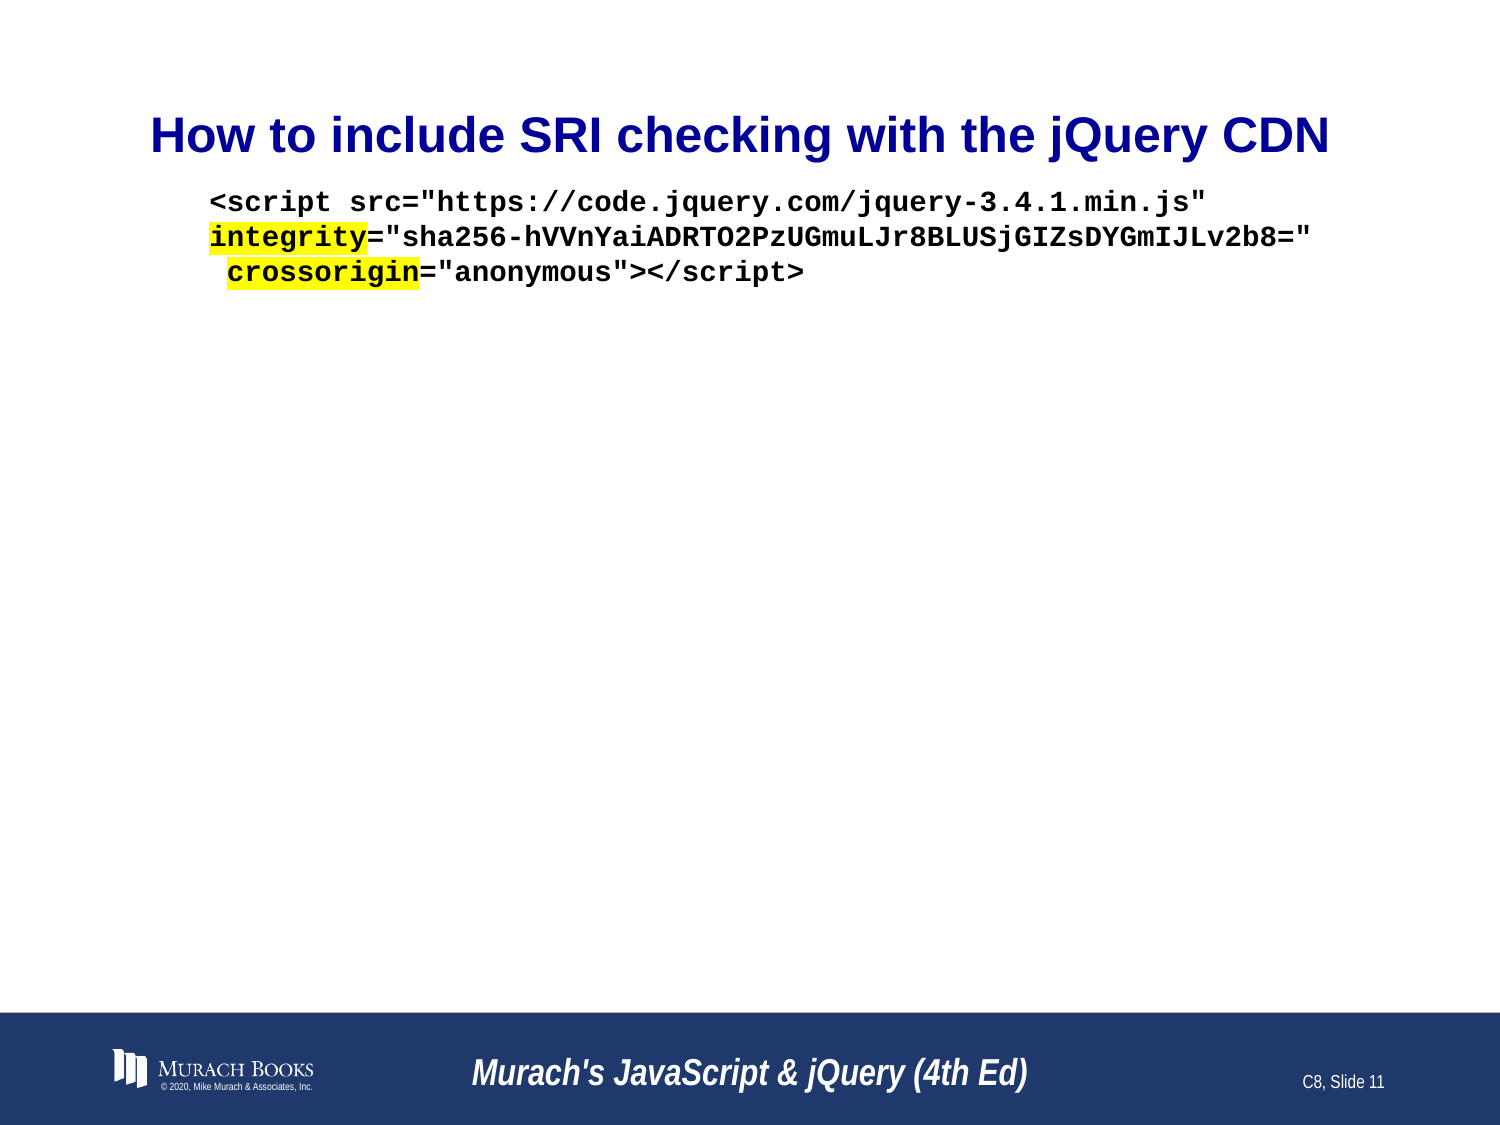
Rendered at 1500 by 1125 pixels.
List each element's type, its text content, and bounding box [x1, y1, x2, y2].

slide_number C8, Slide 11 [1087, 1025, 1400, 1100]
title How to include SRI checking with the jQuery CDN [150, 102, 1350, 164]
footer © 2020, Mike Murach & Associates, Inc. [12, 1025, 463, 1100]
slide_number Murach's JavaScript & jQuery (4th Ed) [463, 1025, 1050, 1100]
list <script src="https://code.jquery.com/jquery-3.4.1.min.js" integrity="sha256-hVVnYaiADRTO2PzUGmuLJr8BLUSjGIZsDYGmIJLv2b8=" crossorigin="anonymous"></script> [137, 174, 1350, 975]
